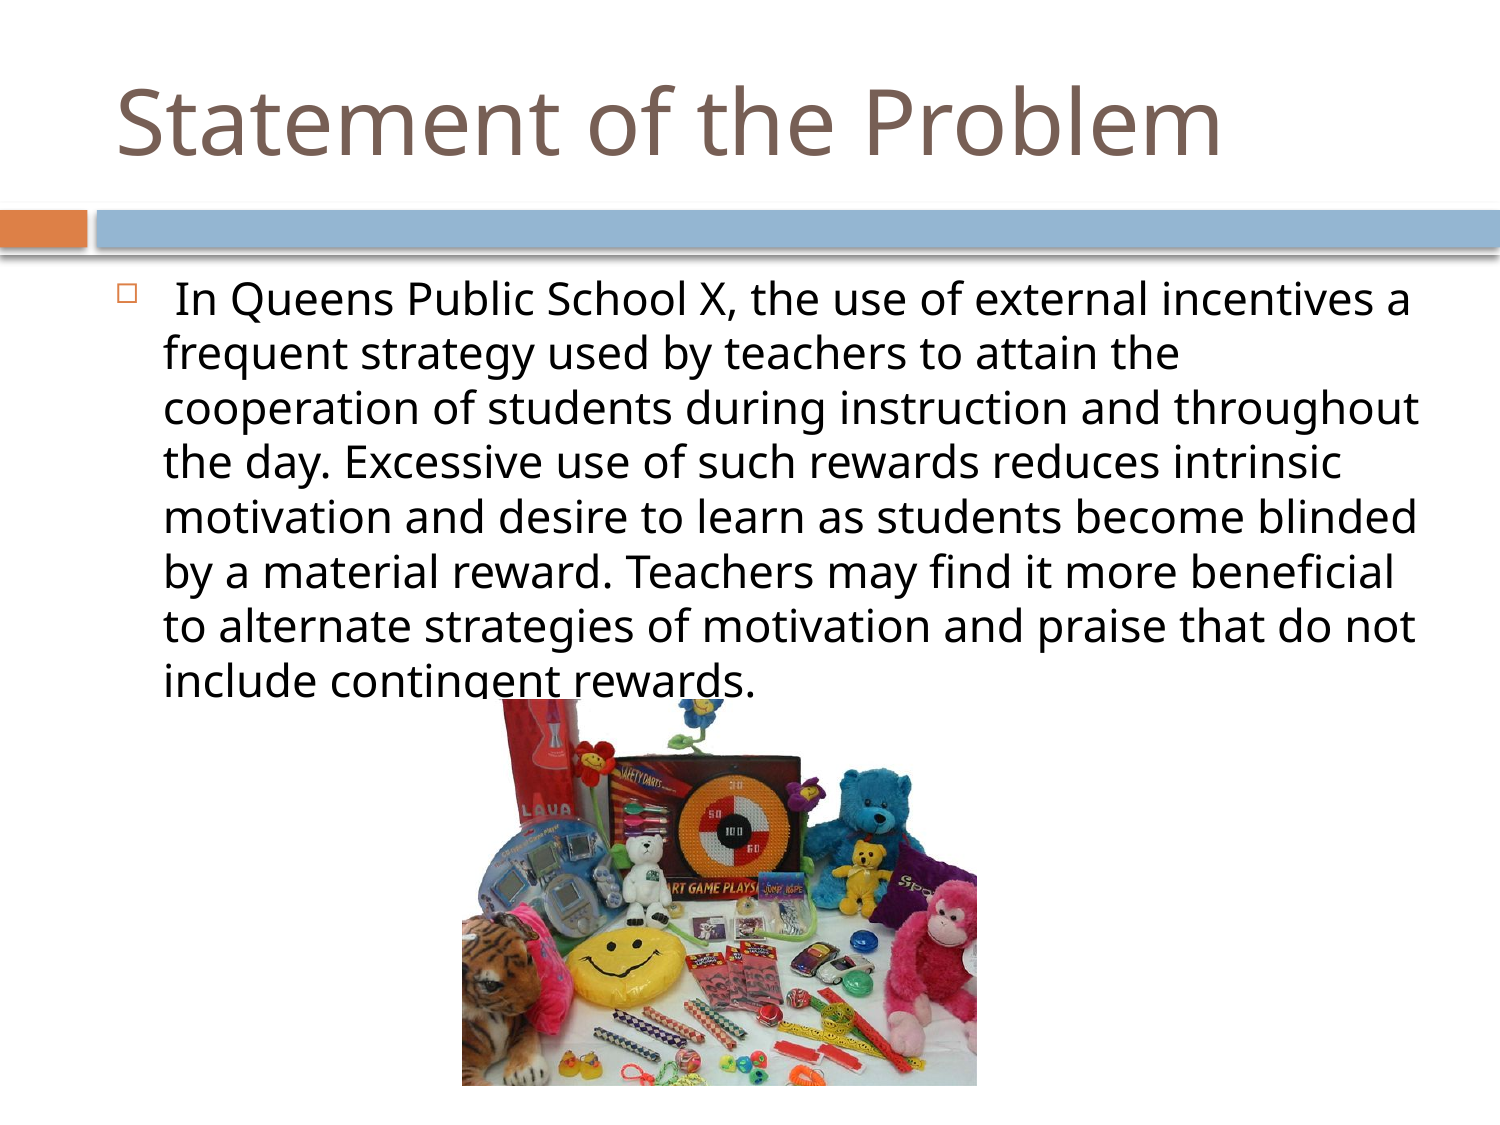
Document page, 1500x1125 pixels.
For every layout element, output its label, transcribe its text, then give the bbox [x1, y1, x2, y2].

picture [462, 699, 977, 1087]
title Statement of the Problem [100, 37, 1438, 200]
list In Queens Public School X, the use of external incentives a frequent strategy used by teachers to attain the cooperation of students during instruction and throughout the day. Excessive use of such rewards reduces intrinsic motivation and desire to learn as students become blinded by a material reward. Teachers may find it more beneficial to alternate strategies of motivation and praise that do not include contingent rewards. [100, 262, 1438, 763]
